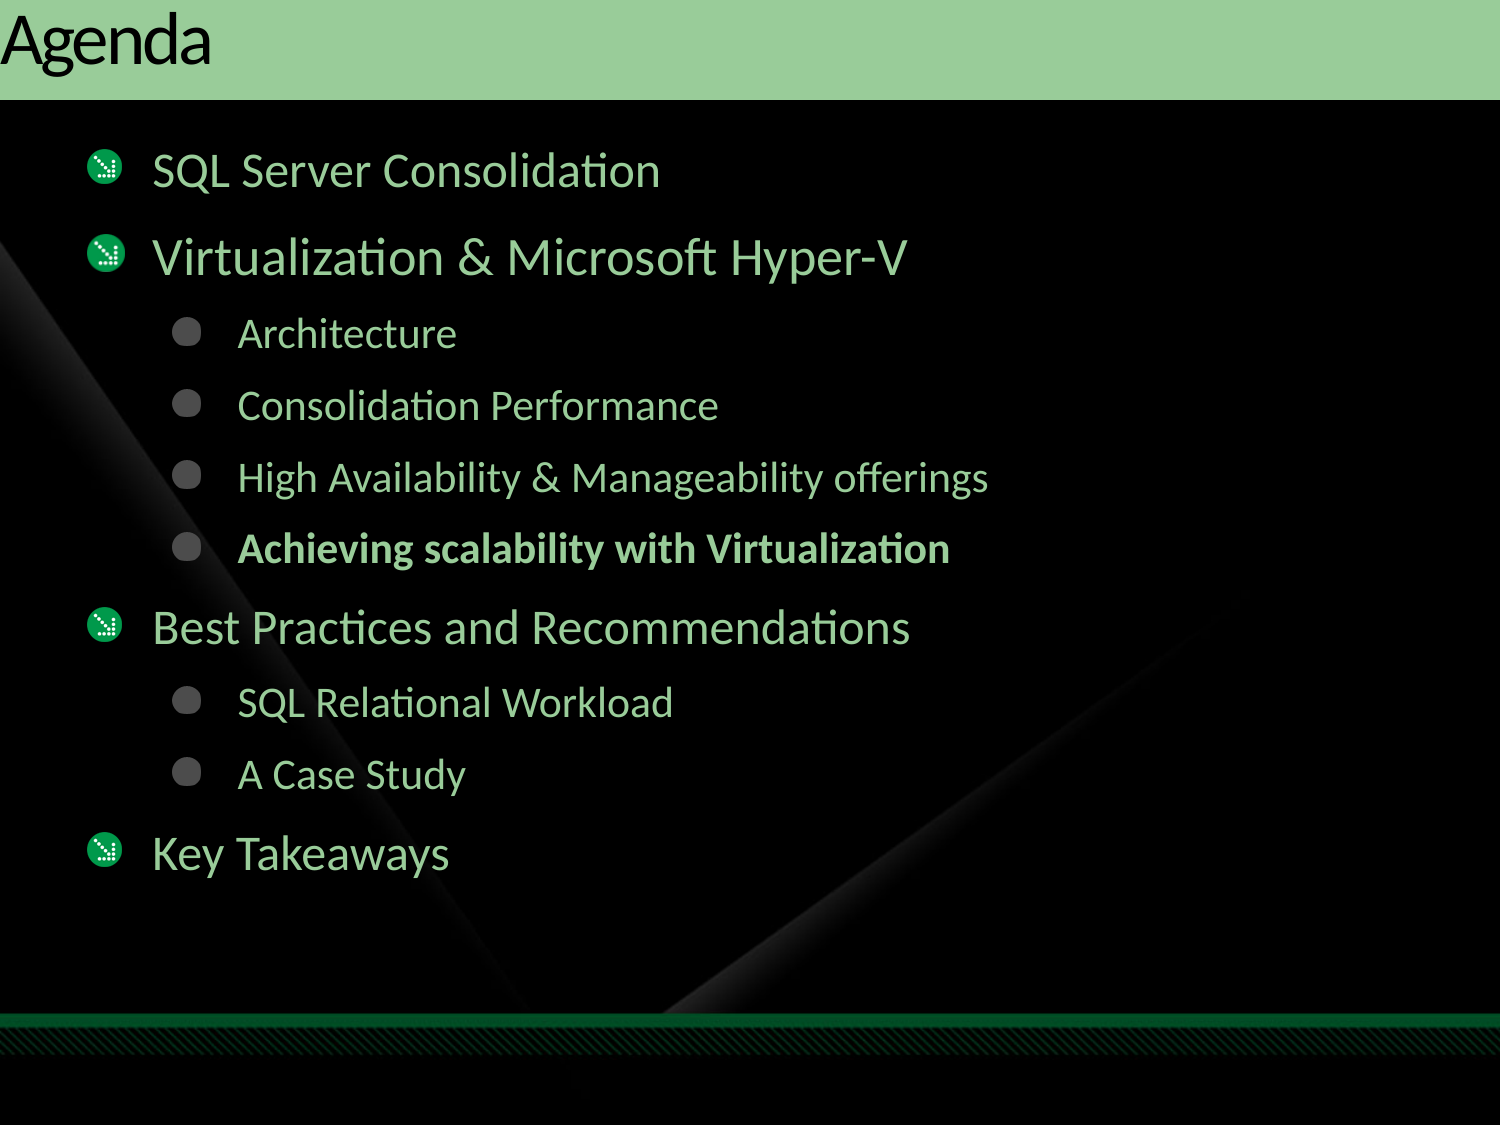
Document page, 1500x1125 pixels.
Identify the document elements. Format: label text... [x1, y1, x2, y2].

list SQL Server Consolidation Virtualization & Microsoft Hyper-V Architecture Consolidation Performance High Availability & Manageability offerings Achieving scalability with Virtualization Best Practices and Recommendations SQL Relational Workload A Case Study Key Takeaways [87, 125, 1388, 1000]
title Agenda [0, 0, 1500, 100]
picture [0, 100, 1500, 1125]
